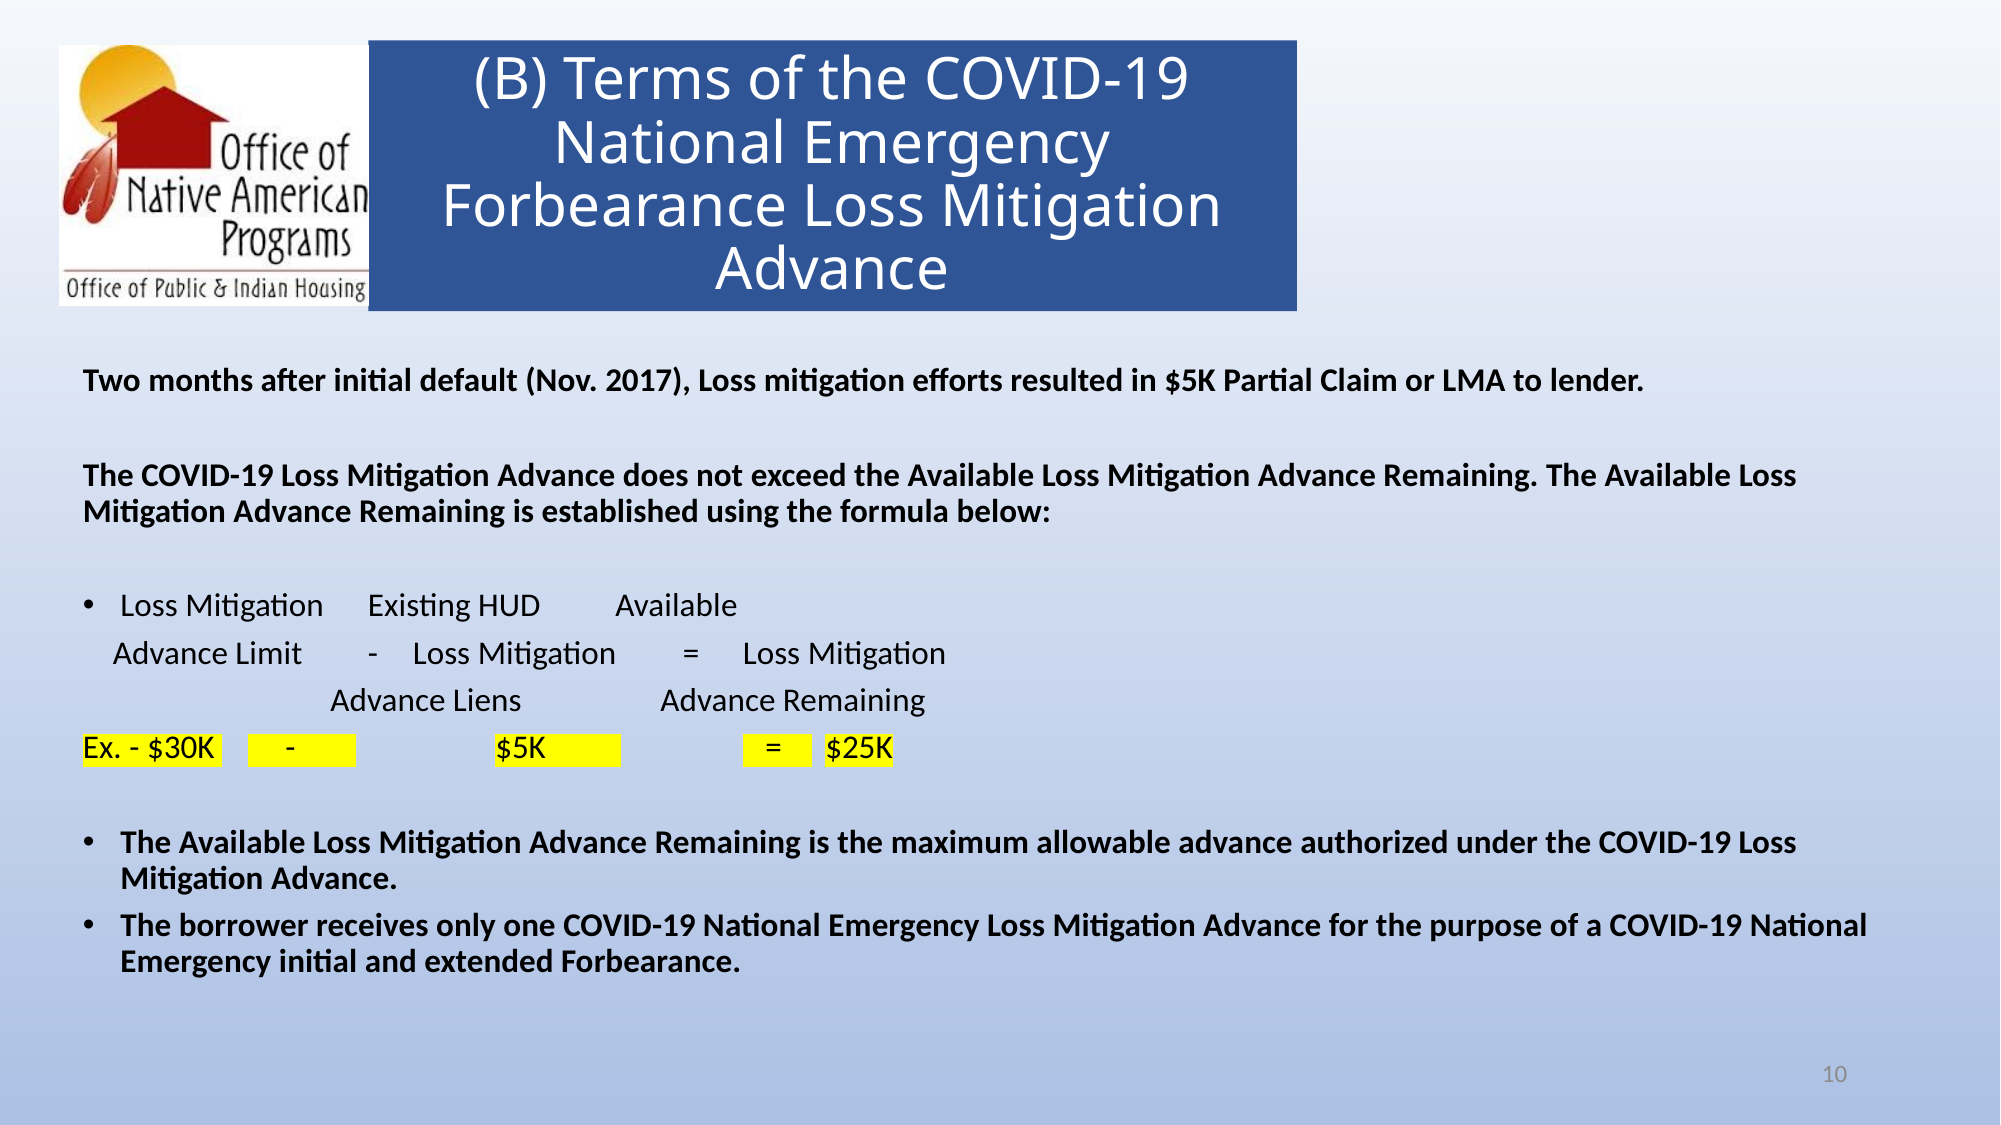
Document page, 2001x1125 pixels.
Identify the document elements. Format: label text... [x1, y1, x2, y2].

picture [59, 45, 369, 306]
list Two months after initial default (Nov. 2017), Loss mitigation efforts resulted in $5K Partial Claim or LMA to lender. The COVID-19 Loss Mitigation Advance does not exceed the Available Loss Mitigation Advance Remaining. The Available Loss Mitigation Advance Remaining is established using the formula below: Loss Mitigation Existing HUD Available Advance Limit - Loss Mitigation = Loss Mitigation Advance Liens Advance Remaining Ex. - $30K - $5K = $25K The Available Loss Mitigation Advance Remaining is the maximum allowable advance authorized under the COVID-19 Loss Mitigation Advance. The borrower receives only one COVID-19 National Emergency Loss Mitigation Advance for the purpose of a COVID-19 National Emergency initial and extended Forbearance. [67, 305, 1941, 1040]
title (B) Terms of the COVID-19 National Emergency Forbearance Loss Mitigation Advance [368, 40, 1297, 305]
slide_number 10 [1412, 1042, 1863, 1103]
